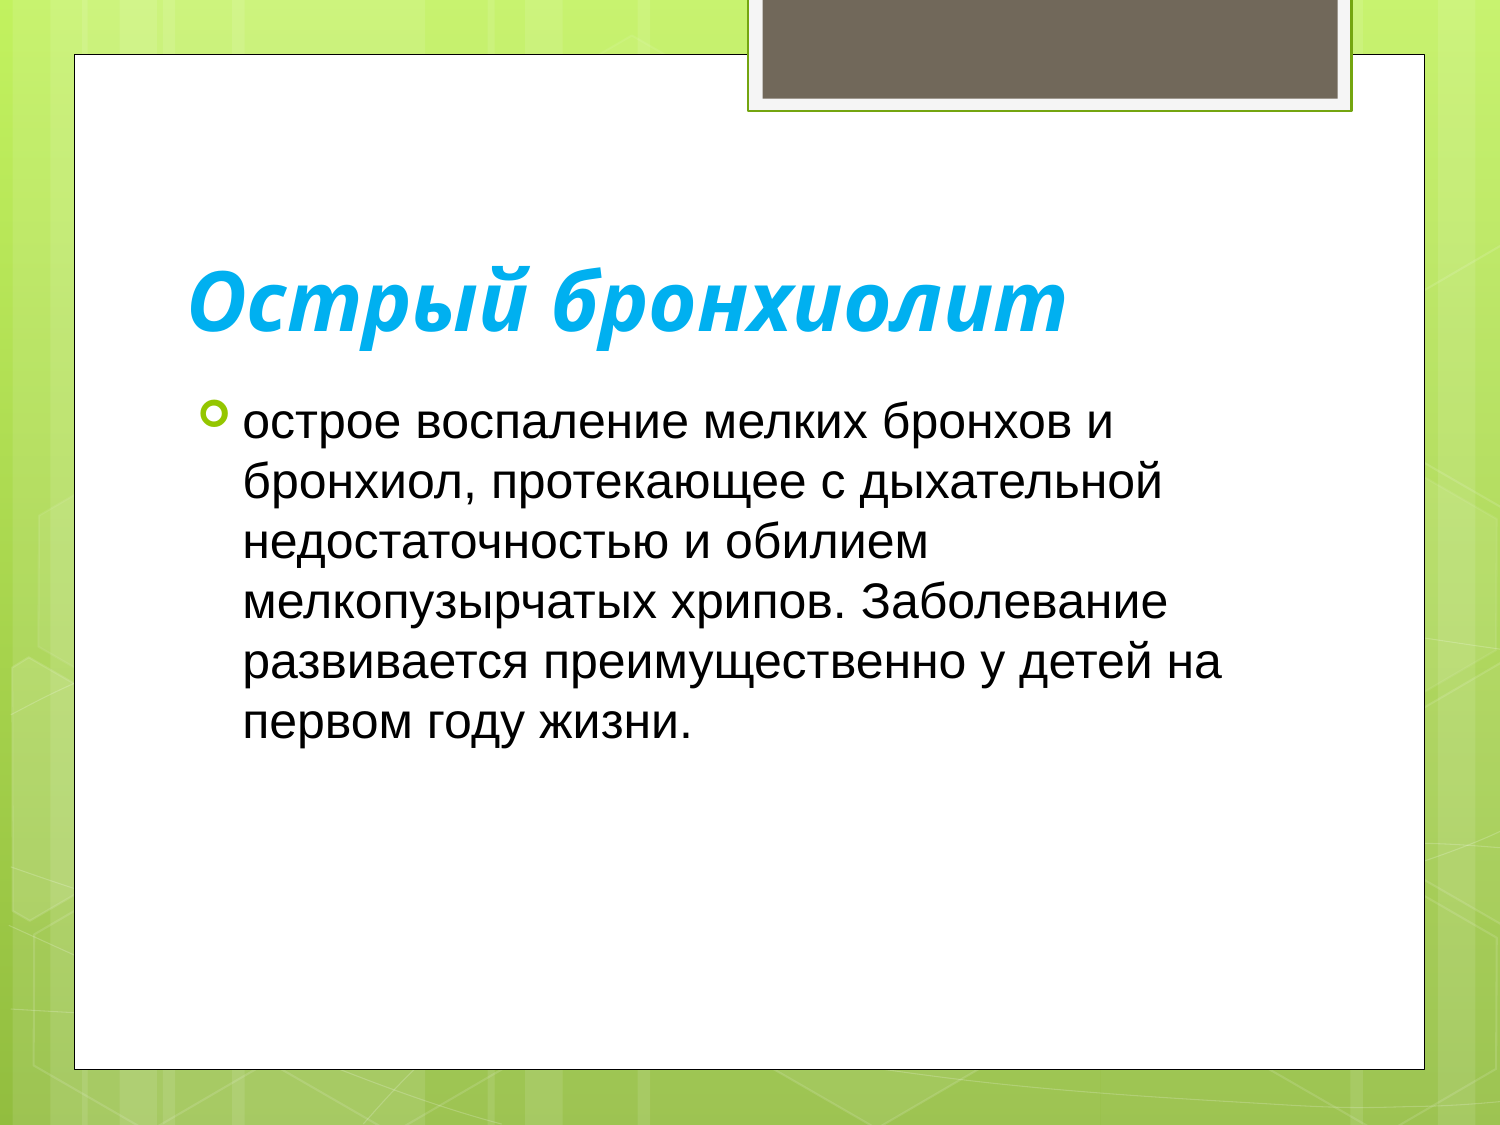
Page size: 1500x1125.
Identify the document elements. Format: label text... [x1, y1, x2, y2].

title Острый бронхиолит [171, 168, 1324, 357]
list острое воспаление мелких бронхов и бронхиол, протекающее с дыхательной недостаточностью и обилием мелкопузырчатых хрипов. Заболевание развивается преимущественно у детей на первом году жизни. [171, 381, 1283, 957]
